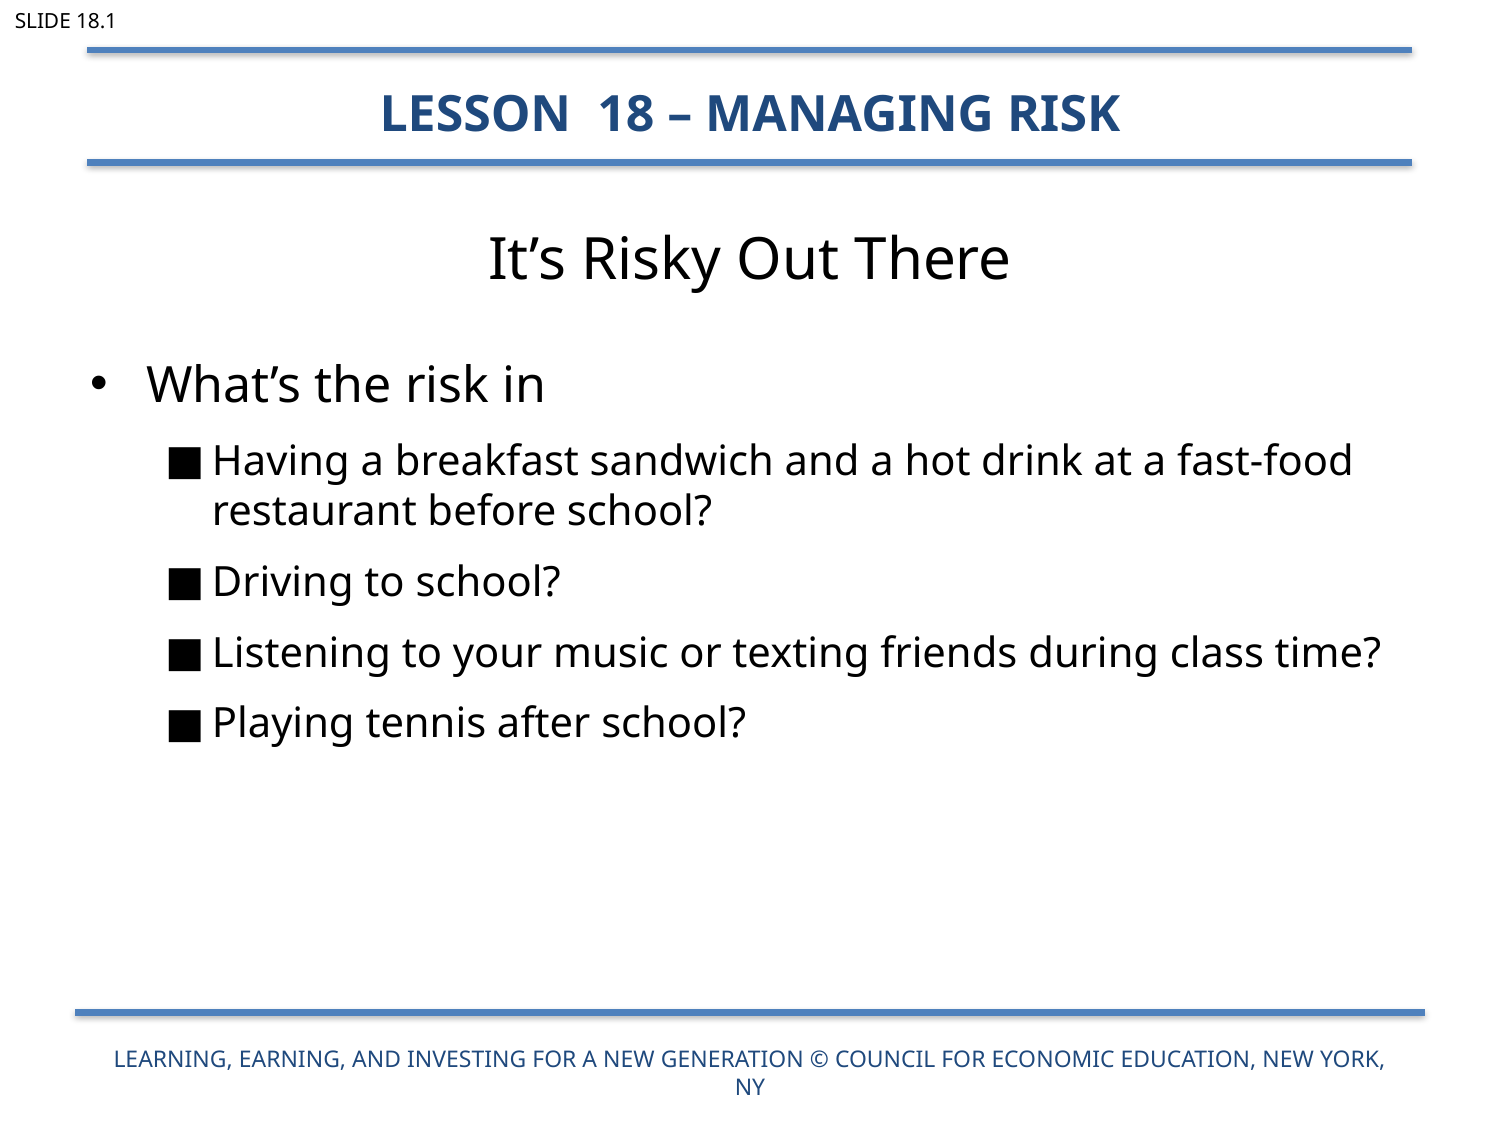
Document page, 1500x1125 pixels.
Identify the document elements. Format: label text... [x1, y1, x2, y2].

title It’s Risky Out There [75, 162, 1425, 345]
list What’s the risk in Having a breakfast sandwich and a hot drink at a fast-food restaurant before school? Driving to school? Listening to your music or texting friends during class time? Playing tennis after school? [75, 345, 1425, 1025]
text_box Slide 18.1 [0, 0, 213, 40]
text_box Lesson 18 – Managing Risk [125, 74, 1375, 149]
